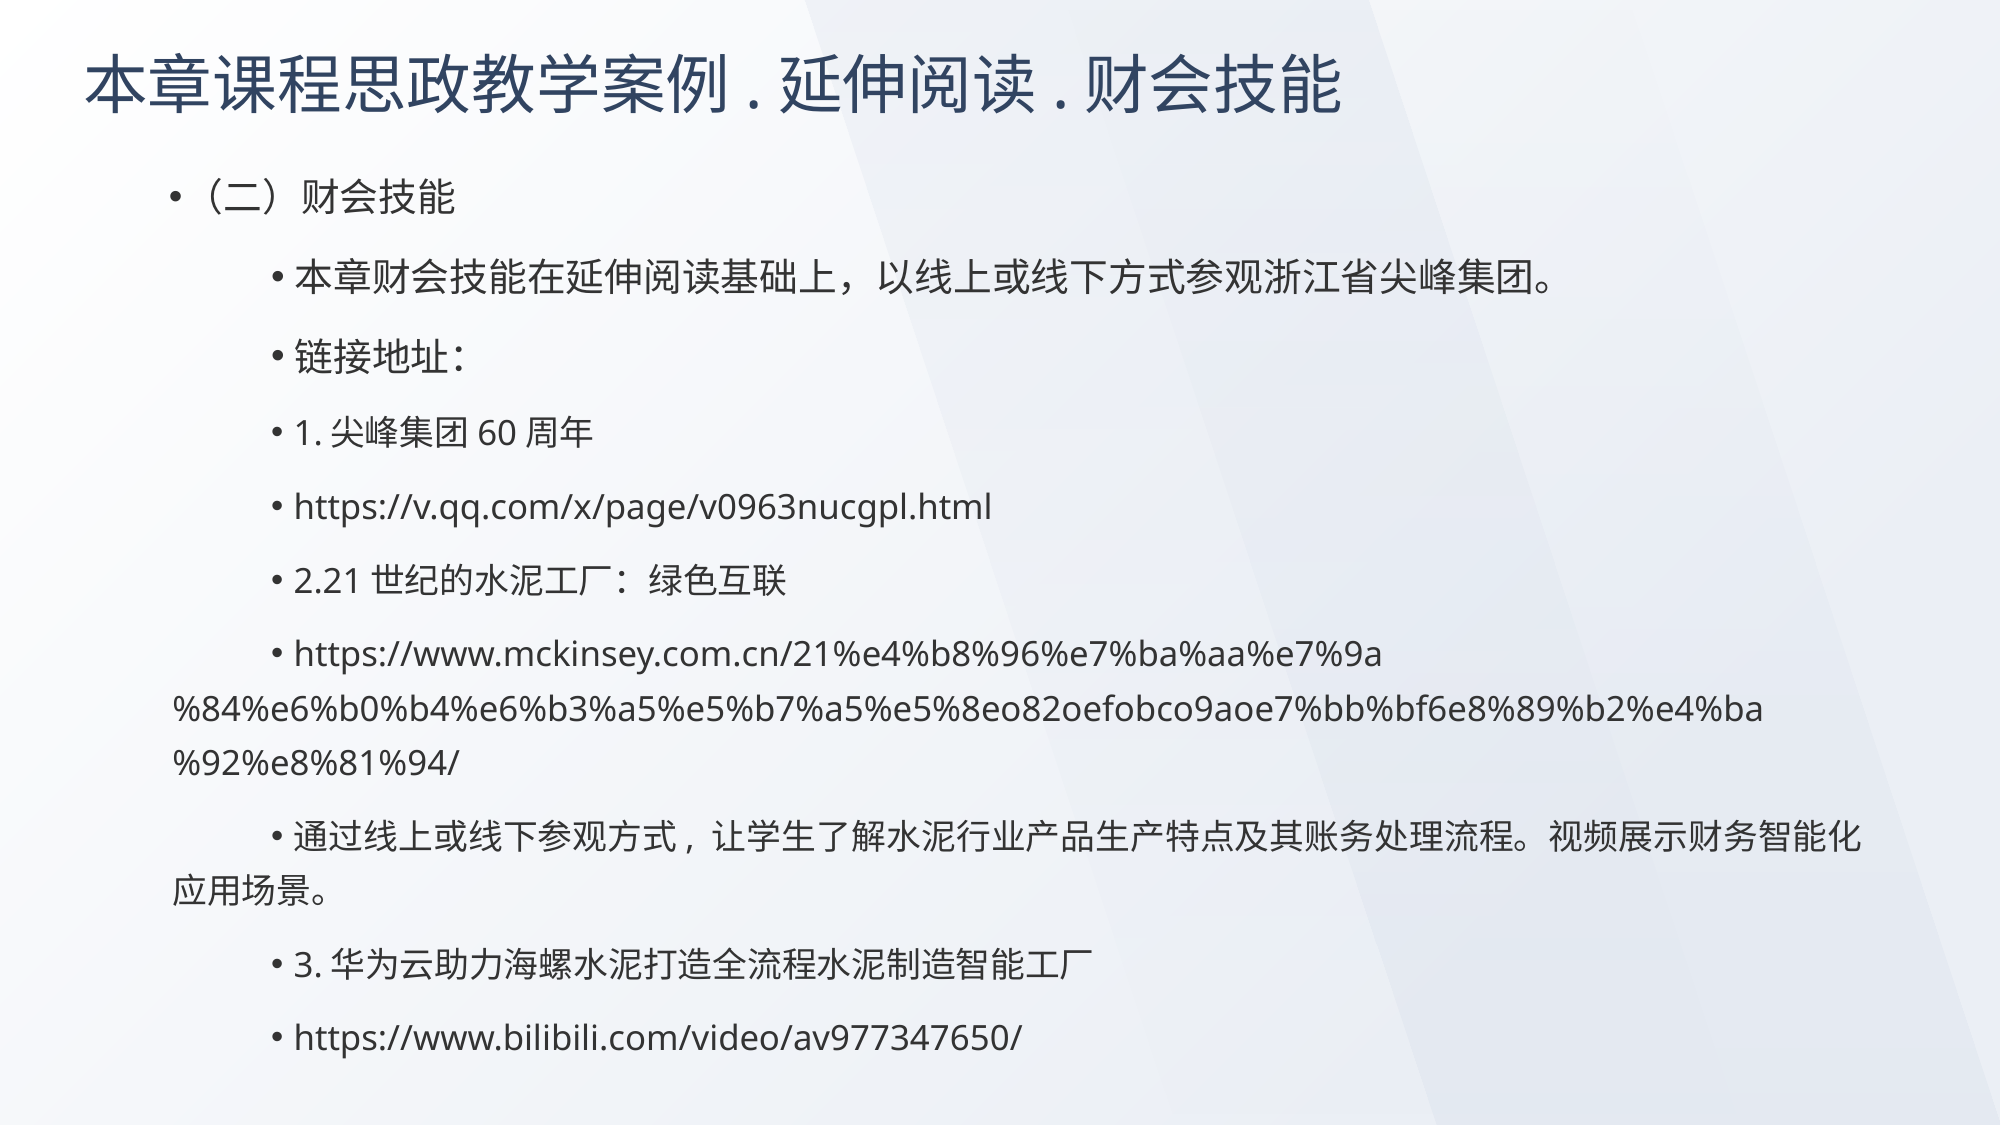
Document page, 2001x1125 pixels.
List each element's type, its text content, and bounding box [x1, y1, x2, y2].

list （二）财会技能 本章财会技能在延伸阅读基础上，以线上或线下方式参观浙江省尖峰集团。 链接地址： 1.尖峰集团60周年 https://v.qq.com/x/page/v0963nucgpl.html 2.21世纪的水泥工厂：绿色互联 https://www.mckinsey.com.cn/21%e4%b8%96%e7%ba%aa%e7%9a%84%e6%b0%b4%e6%b3%a5%e5%b7%a5%e5%8eo82oefobco9aoe7%bb%bf6e8%89%b2%e4%ba%92%e8%81%94/ 通过线上或线下参观方式, 让学生了解水泥行业产品生产特点及其账务处理流程。视频展示财务智能化应用场景。 3.华为云助力海螺水泥打造全流程水泥制造智能工厂 https://www.bilibili.com/video/av977347650/ [137, 158, 1863, 1060]
title 本章课程思政教学案例.延伸阅读.财会技能 [83, 39, 1361, 122]
